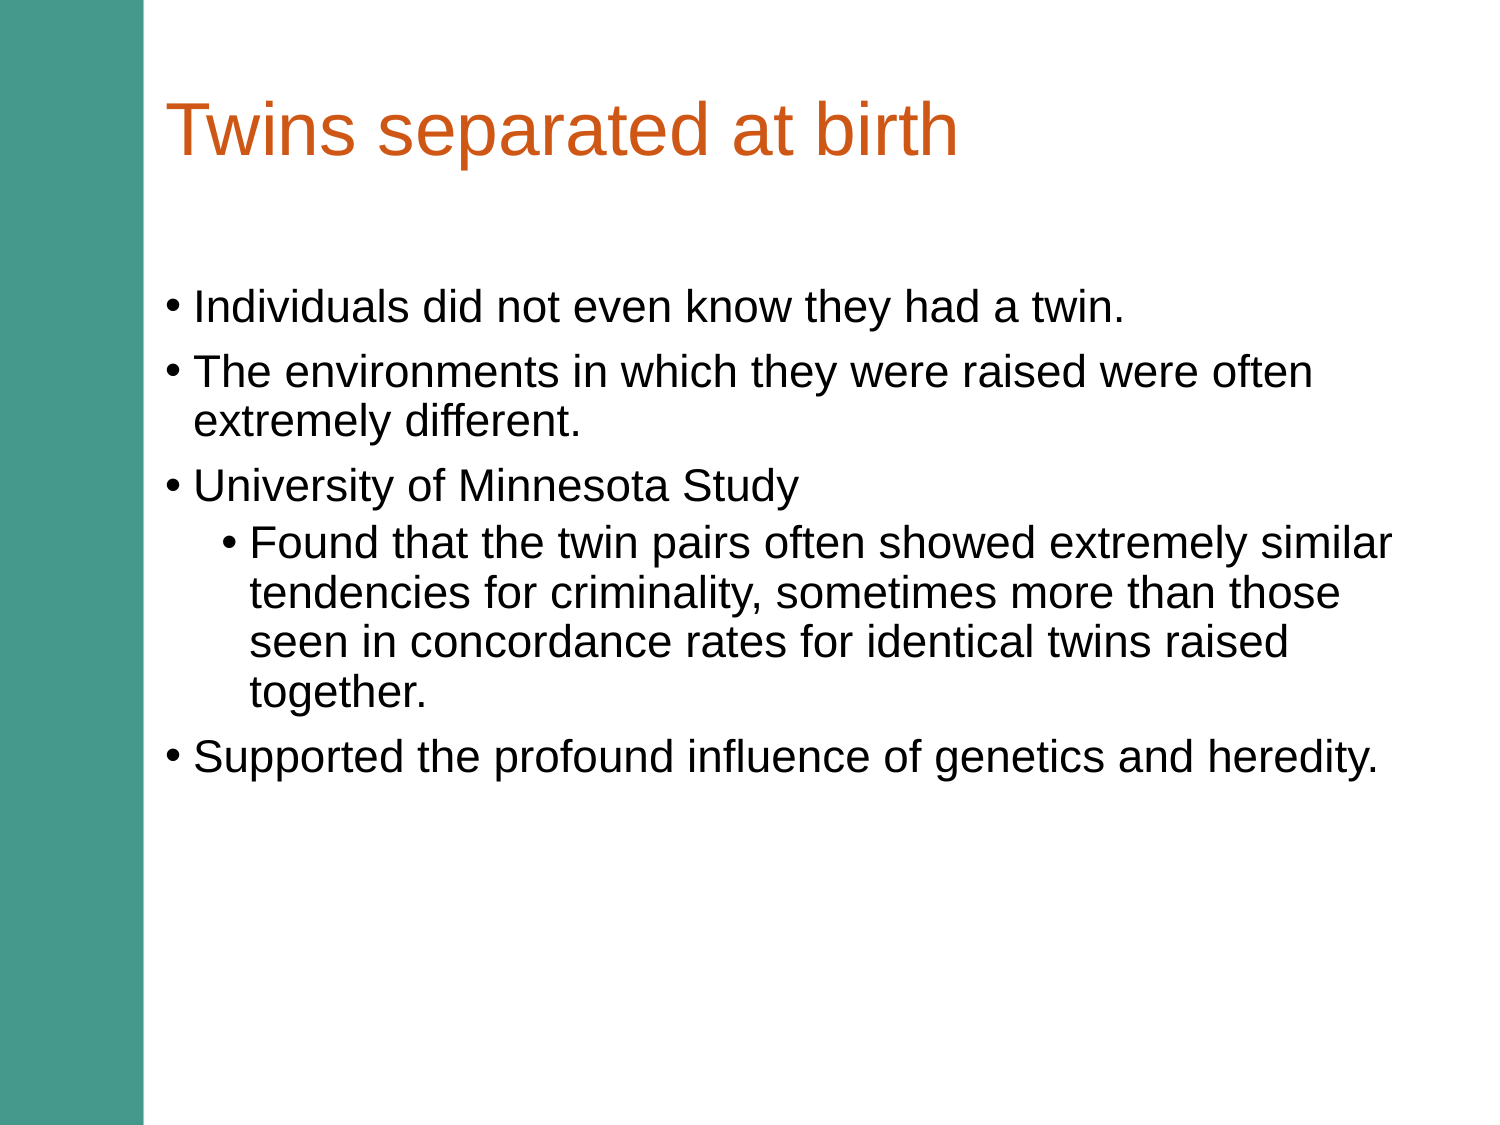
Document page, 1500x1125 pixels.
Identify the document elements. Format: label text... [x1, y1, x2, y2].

title Twins separated at birth [150, 75, 1444, 188]
picture [0, 0, 1500, 1125]
list Individuals did not even know they had a twin. The environments in which they were raised were often extremely different. University of Minnesota Study Found that the twin pairs often showed extremely similar tendencies for criminality, sometimes more than those seen in concordance rates for identical twins raised together. Supported the profound influence of genetics and heredity. [150, 275, 1444, 989]
